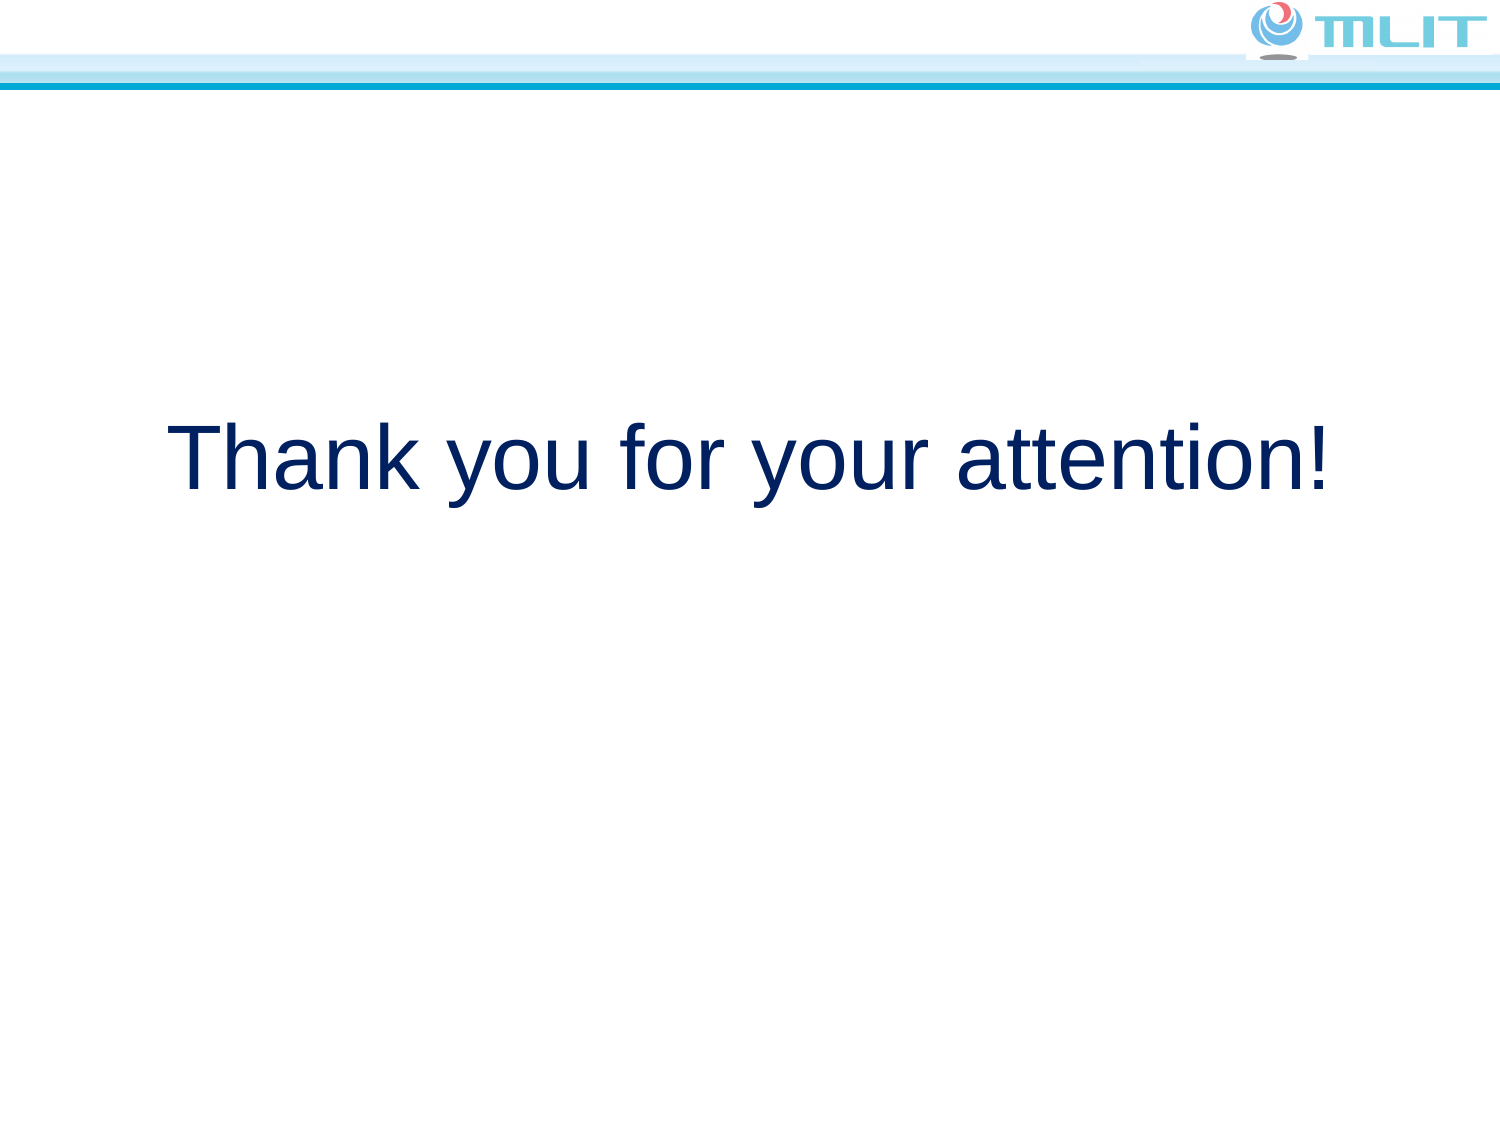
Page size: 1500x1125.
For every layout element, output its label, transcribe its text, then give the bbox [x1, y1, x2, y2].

text_box Thank you for your attention! [53, 390, 1447, 516]
picture [0, 0, 1500, 82]
